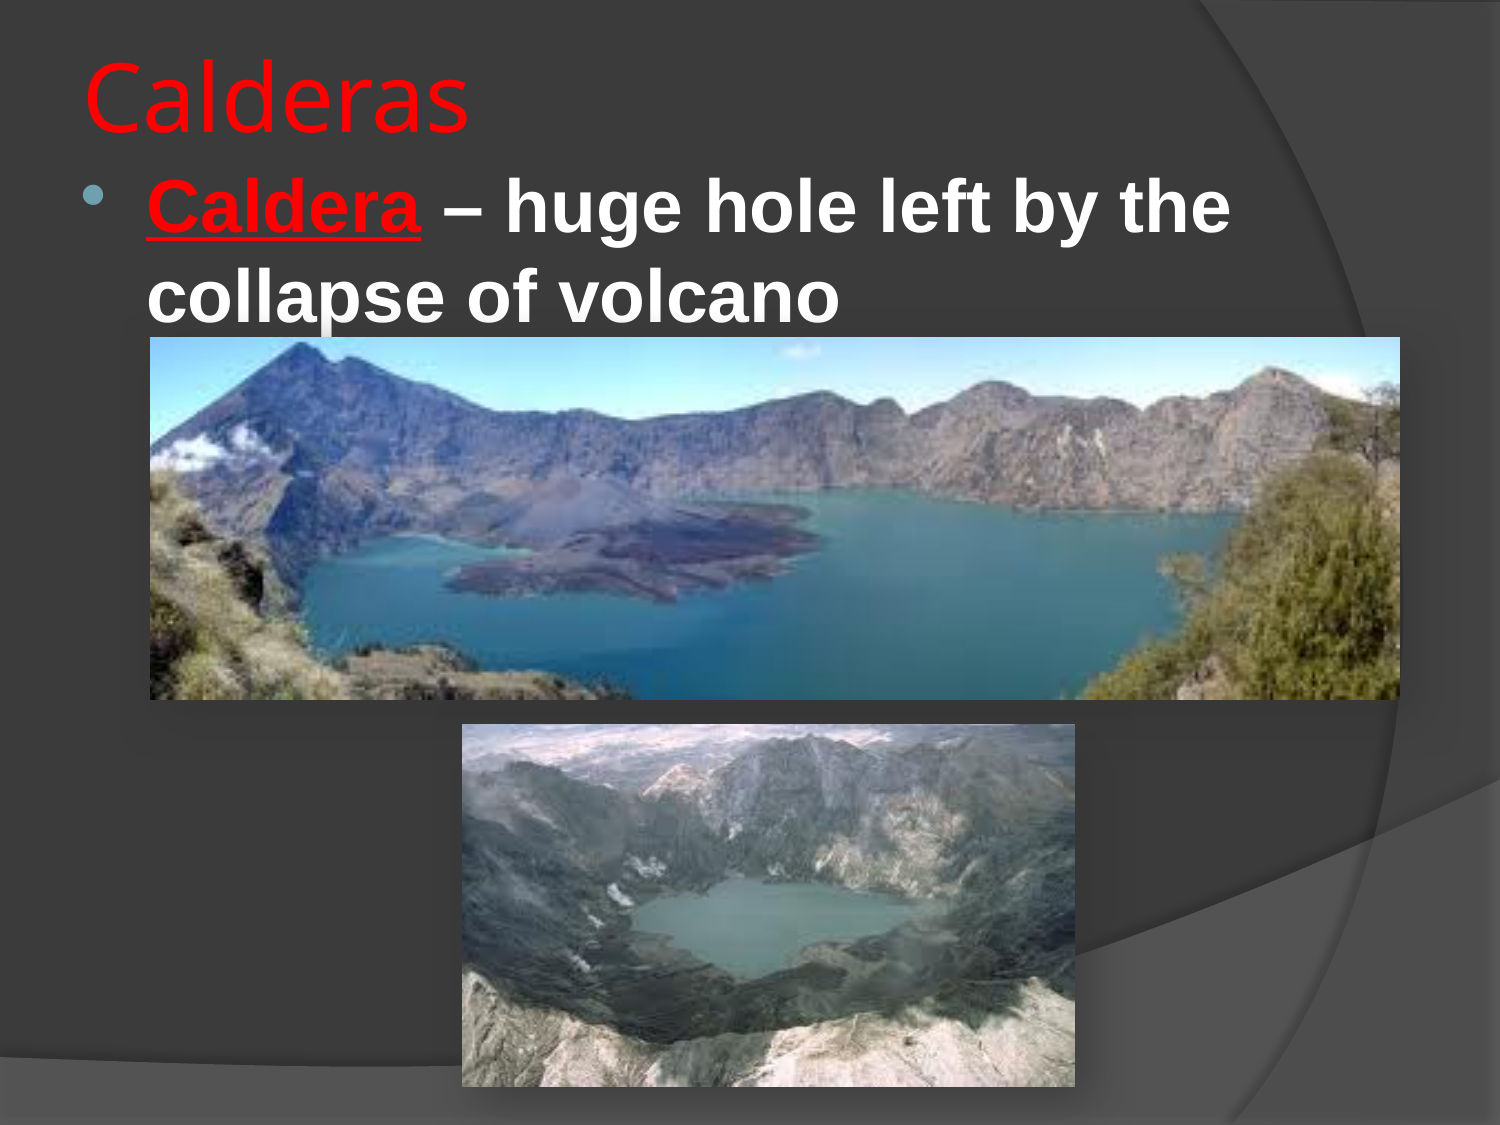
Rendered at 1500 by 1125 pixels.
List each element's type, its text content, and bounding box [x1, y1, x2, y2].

title Calderas [75, 0, 1300, 149]
list Caldera – huge hole left by the collapse of volcano [62, 149, 1400, 893]
picture [462, 724, 1076, 1087]
picture [149, 337, 1400, 701]
